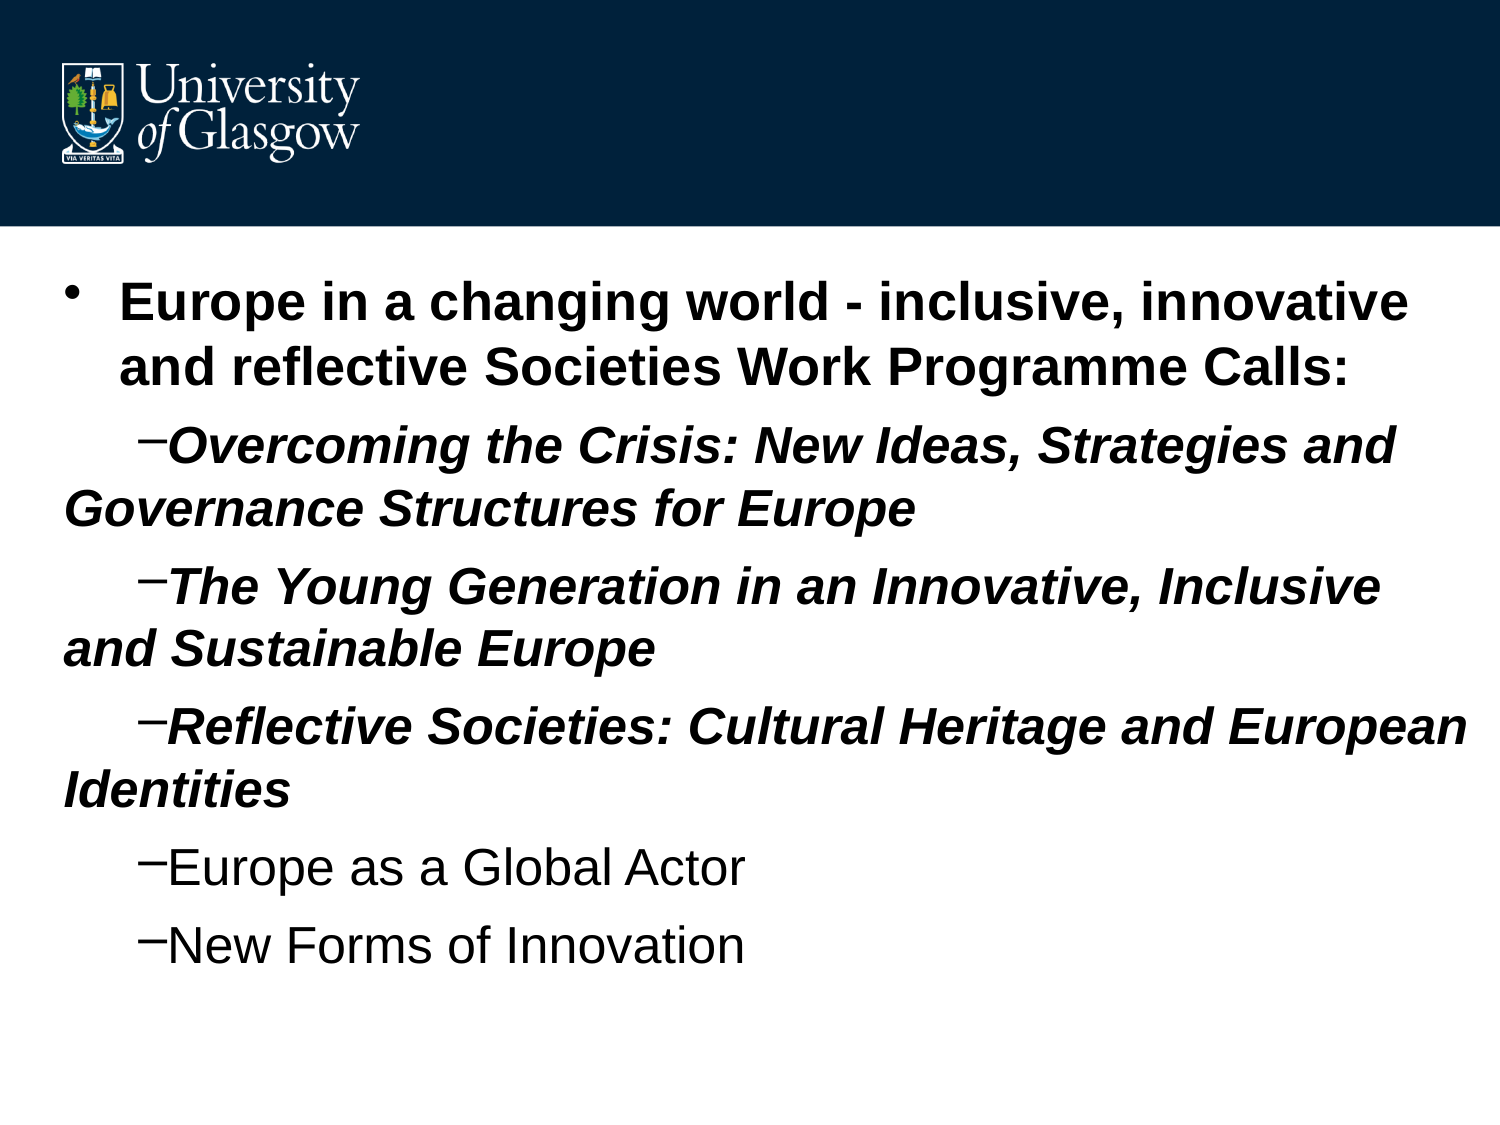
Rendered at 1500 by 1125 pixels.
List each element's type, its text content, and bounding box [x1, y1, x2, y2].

list Europe in a changing world - inclusive, innovative and reflective Societies Work Programme Calls: Overcoming the Crisis: New Ideas, Strategies and Governance Structures for Europe The Young Generation in an Innovative, Inclusive and Sustainable Europe Reflective Societies: Cultural Heritage and European Identities Europe as a Global Actor New Forms of Innovation [62, 265, 1480, 1058]
picture [62, 61, 361, 164]
